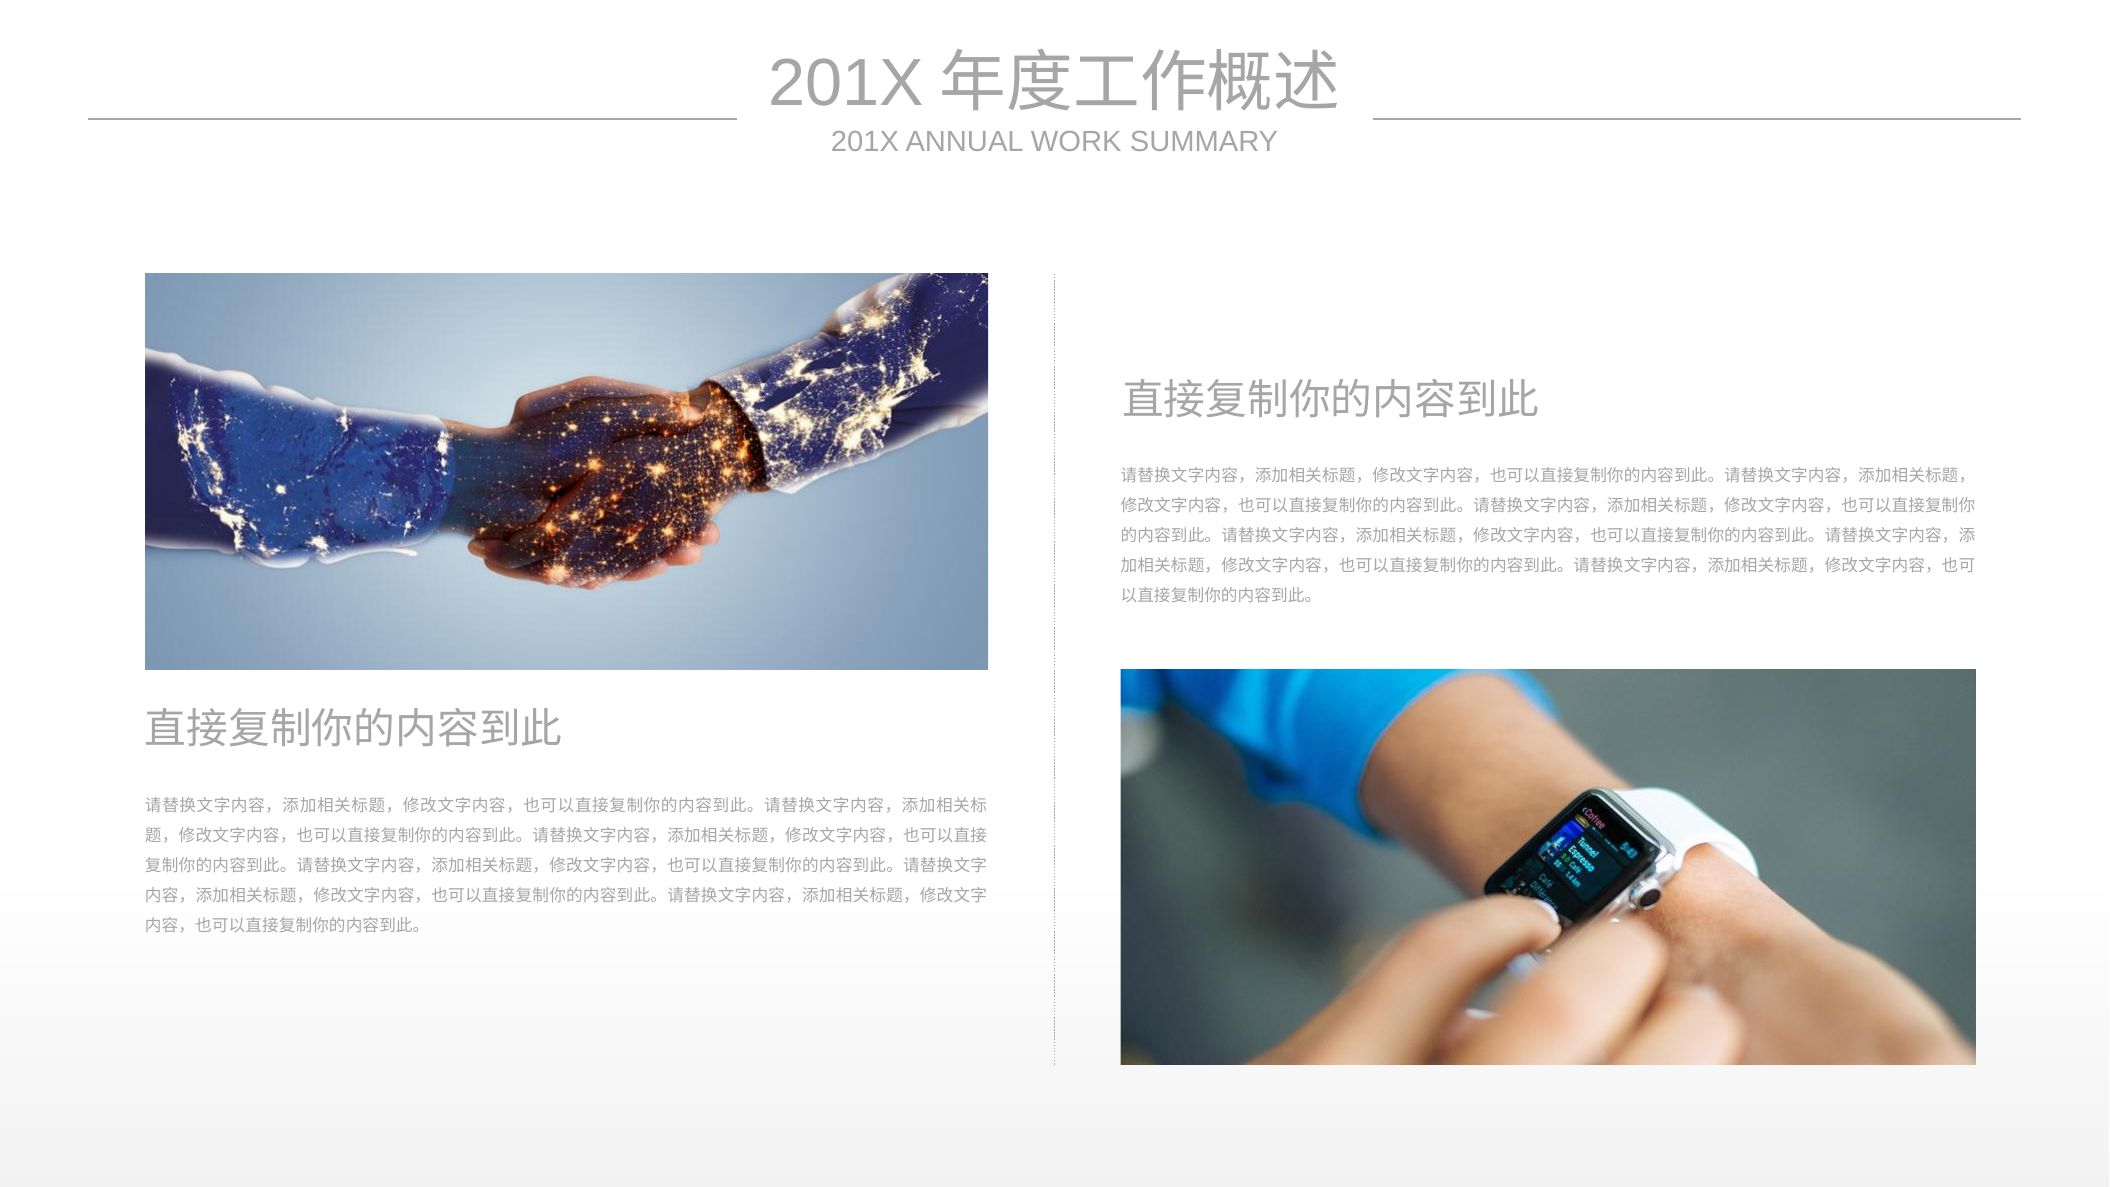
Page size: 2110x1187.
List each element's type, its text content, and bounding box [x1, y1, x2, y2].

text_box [145, 273, 989, 937]
text_box 201X ANNUAL WORK SUMMARY [824, 122, 1285, 158]
text_box 201X年度工作概述 [730, 38, 1379, 119]
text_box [1120, 372, 1977, 1065]
